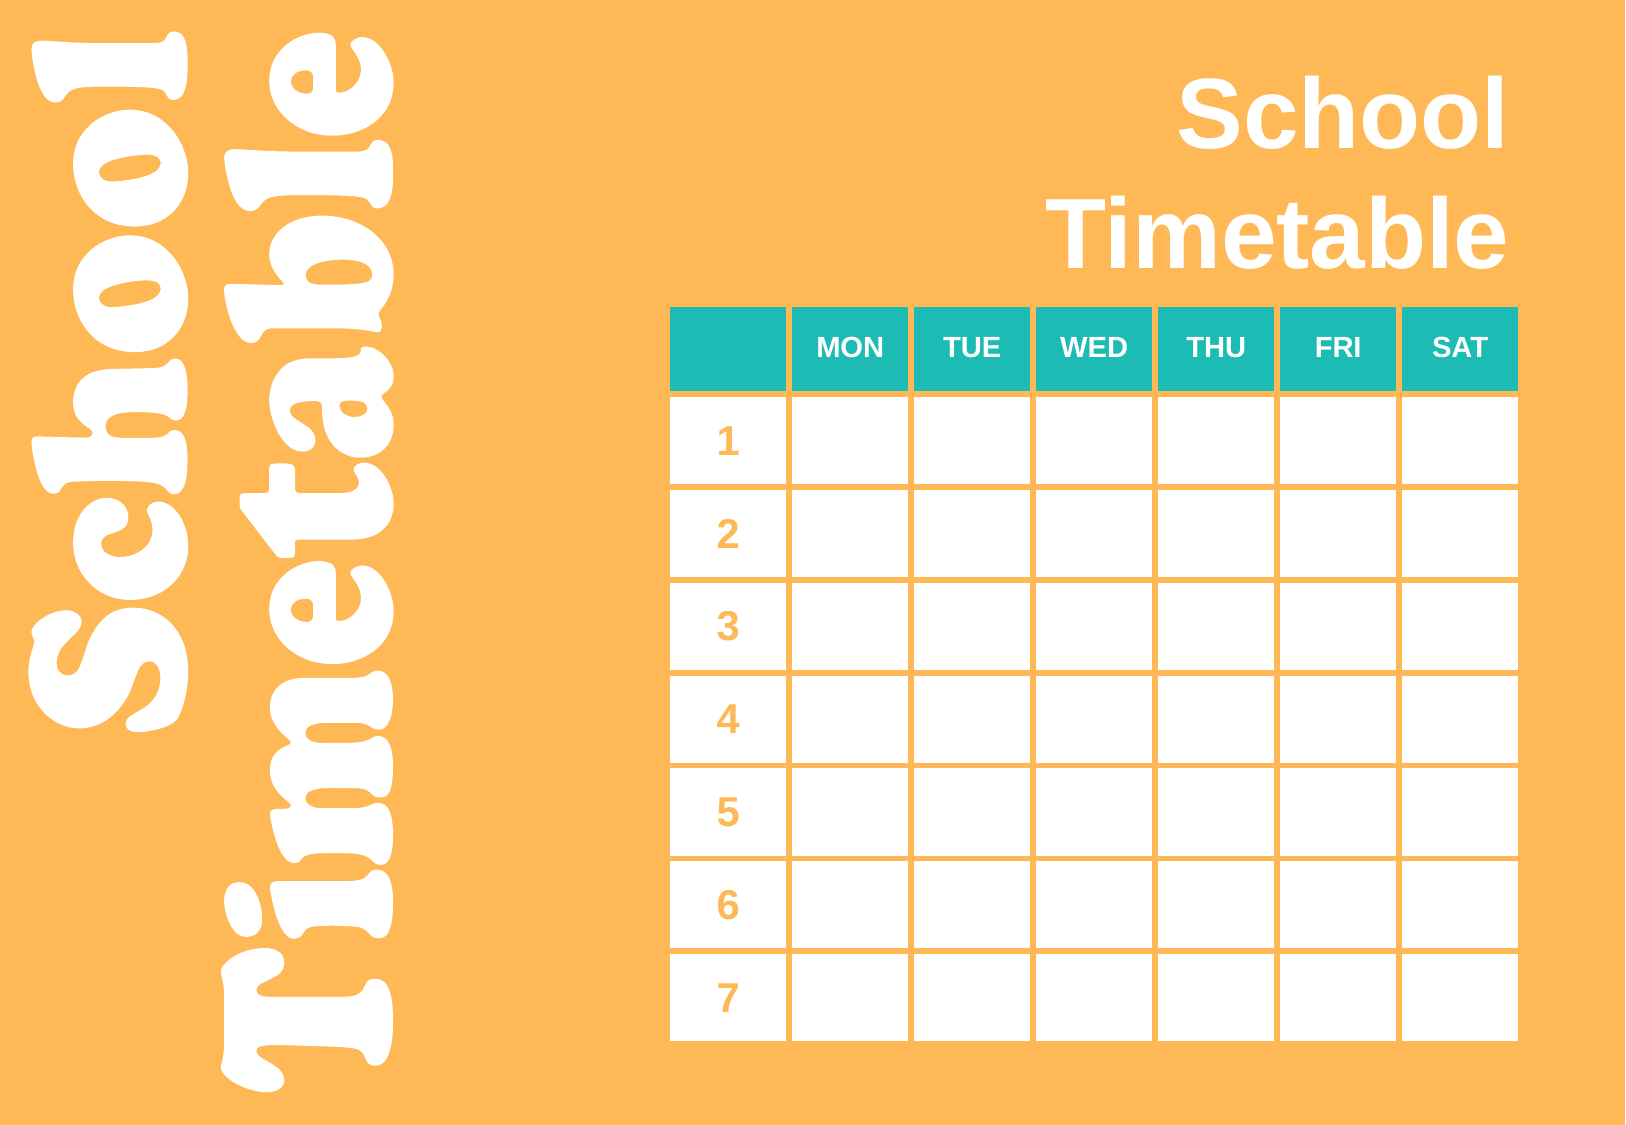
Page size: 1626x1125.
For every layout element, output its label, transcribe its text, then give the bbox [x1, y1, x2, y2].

table_cell [792, 861, 908, 948]
table_cell [792, 583, 908, 670]
text_box School Timetable [847, 41, 1525, 296]
table_cell [1402, 397, 1518, 484]
table_header TUE [914, 304, 1030, 391]
table_cell [1402, 583, 1518, 670]
table_cell [914, 768, 1030, 856]
table_cell [914, 954, 1030, 1041]
text_box [268, 31, 395, 137]
text_box [219, 946, 395, 1094]
table_cell 7 [670, 954, 786, 1041]
text_box [27, 606, 190, 734]
table_cell [1402, 490, 1518, 577]
text_box [223, 881, 264, 938]
text_box [268, 345, 395, 459]
text_box [72, 496, 190, 601]
table_header FRI [1280, 304, 1396, 391]
table_cell 6 [670, 861, 786, 948]
text_box [268, 868, 395, 940]
table_cell [1036, 676, 1152, 763]
text_box [30, 357, 189, 496]
text_box [268, 560, 395, 666]
table_cell [1402, 861, 1518, 948]
table_cell [914, 676, 1030, 763]
table_cell [1402, 768, 1518, 856]
table_cell [1402, 954, 1518, 1041]
table_cell [1158, 676, 1274, 763]
text_box [238, 461, 395, 560]
table_header SAT [1402, 304, 1518, 391]
text_box [30, 30, 189, 104]
text_box [223, 138, 395, 213]
table_cell 2 [670, 490, 786, 577]
table_cell [914, 490, 1030, 577]
table_cell [1036, 861, 1152, 948]
table_cell [1280, 583, 1396, 670]
table_cell [792, 397, 908, 484]
text_box [223, 214, 395, 345]
table_cell 5 [670, 768, 786, 856]
table_cell [1158, 583, 1274, 670]
table_cell 4 [670, 676, 786, 763]
table_cell [792, 954, 908, 1041]
table_header MON [792, 304, 908, 391]
table_cell [1280, 861, 1396, 948]
table_cell [914, 583, 1030, 670]
table_header [670, 304, 786, 391]
table_cell [914, 397, 1030, 484]
text_box [72, 234, 190, 354]
table_cell [1402, 676, 1518, 763]
text_box [268, 669, 395, 867]
table_header THU [1158, 304, 1274, 391]
table_header WED [1036, 304, 1152, 391]
table_cell [1158, 490, 1274, 577]
table_cell [914, 861, 1030, 948]
table_cell [792, 676, 908, 763]
table_cell [1158, 768, 1274, 856]
table_cell [1158, 397, 1274, 484]
table_cell [1158, 861, 1274, 948]
table_cell [1036, 954, 1152, 1041]
table_cell [1280, 490, 1396, 577]
table_cell [1280, 676, 1396, 763]
table_cell [1036, 583, 1152, 670]
table_cell [1280, 768, 1396, 856]
table_cell 1 [670, 397, 786, 484]
text_box [72, 108, 190, 228]
table_cell [792, 490, 908, 577]
table_cell [1036, 490, 1152, 577]
table_cell [1280, 954, 1396, 1041]
table_cell [1036, 397, 1152, 484]
table_cell [792, 768, 908, 856]
table_cell [1036, 768, 1152, 856]
table_cell [1158, 954, 1274, 1041]
table_cell [1280, 397, 1396, 484]
table_cell 3 [670, 583, 786, 670]
